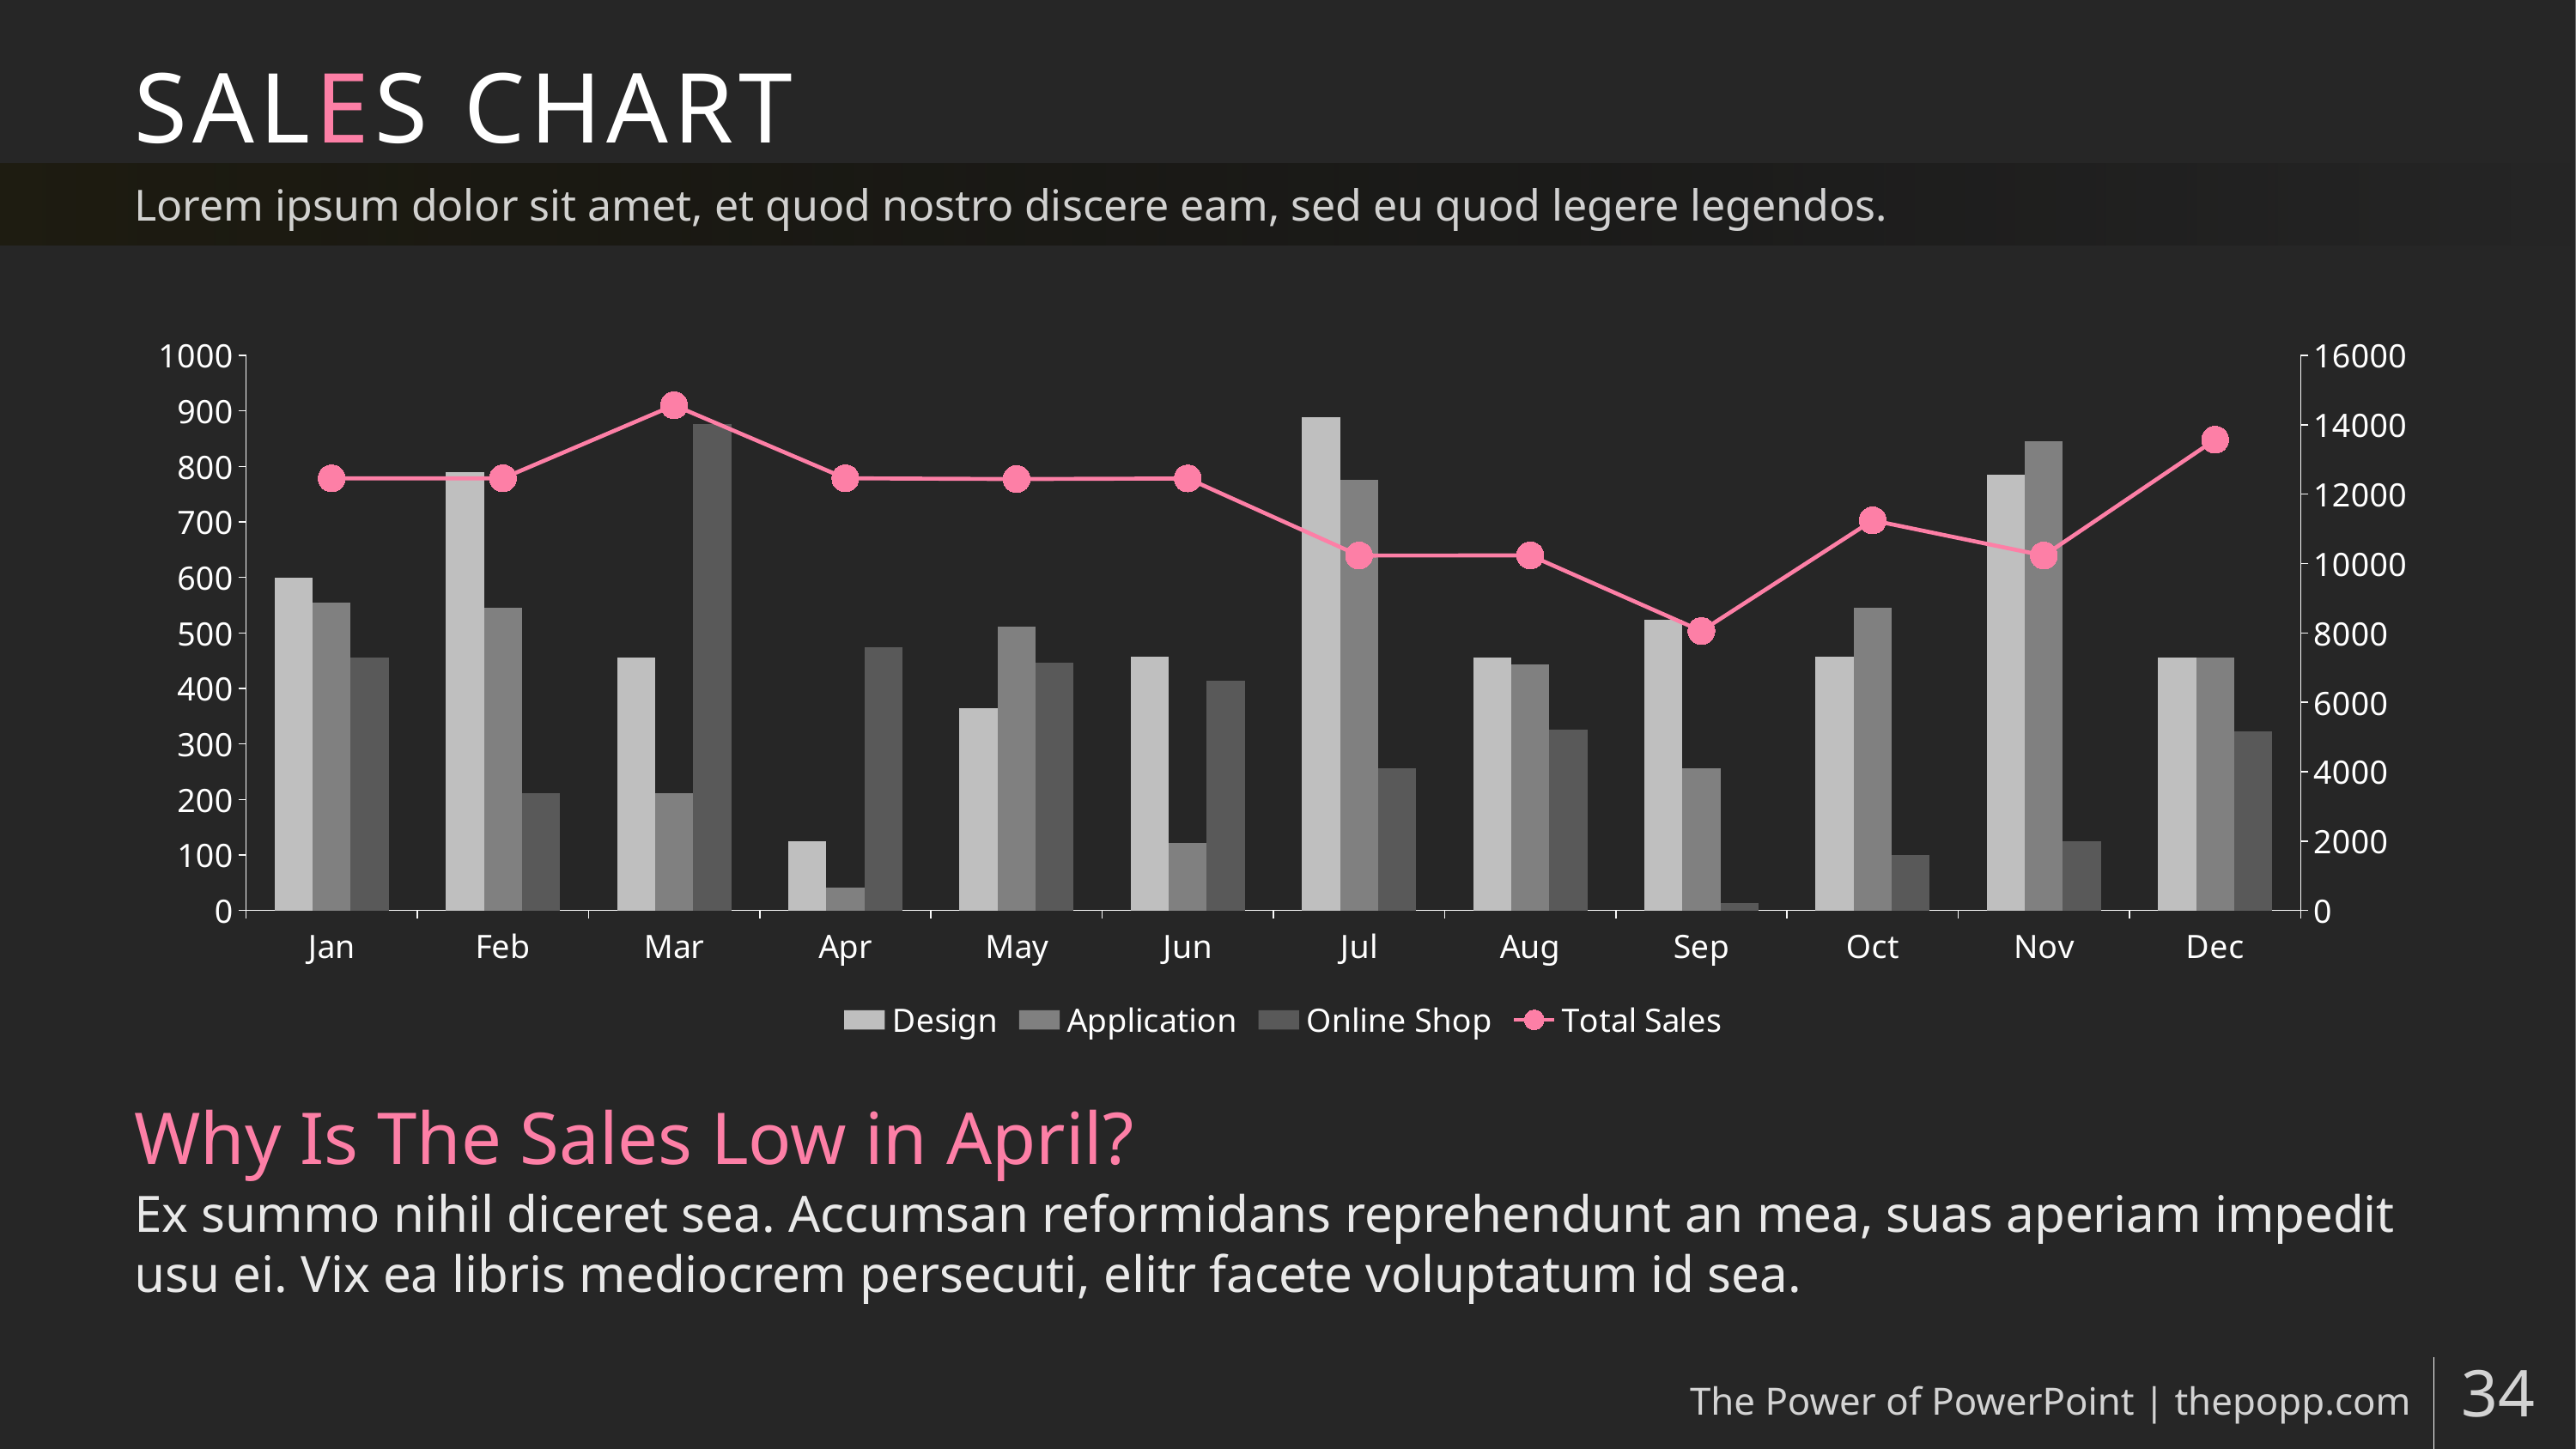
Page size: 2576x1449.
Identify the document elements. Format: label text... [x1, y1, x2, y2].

footer The Power of PowerPoint | thepopp.com [922, 1356, 2434, 1434]
list Lorem ipsum dolor sit amet, et quod nostro discere eam, sed eu quod legere legendos. [111, 167, 2404, 248]
slide_number 34 [2438, 1357, 2576, 1434]
title SALES CHART [111, 0, 2430, 174]
chart [111, 318, 2455, 1049]
list Why Is The Sales Low in April? [111, 1069, 2455, 1170]
list Ex summo nihil diceret sea. Accumsan reformidans reprehendunt an mea, suas aperiam impedit usu ei. Vix ea libris mediocrem persecuti, elitr facete voluptatum id sea. [111, 1170, 2455, 1333]
